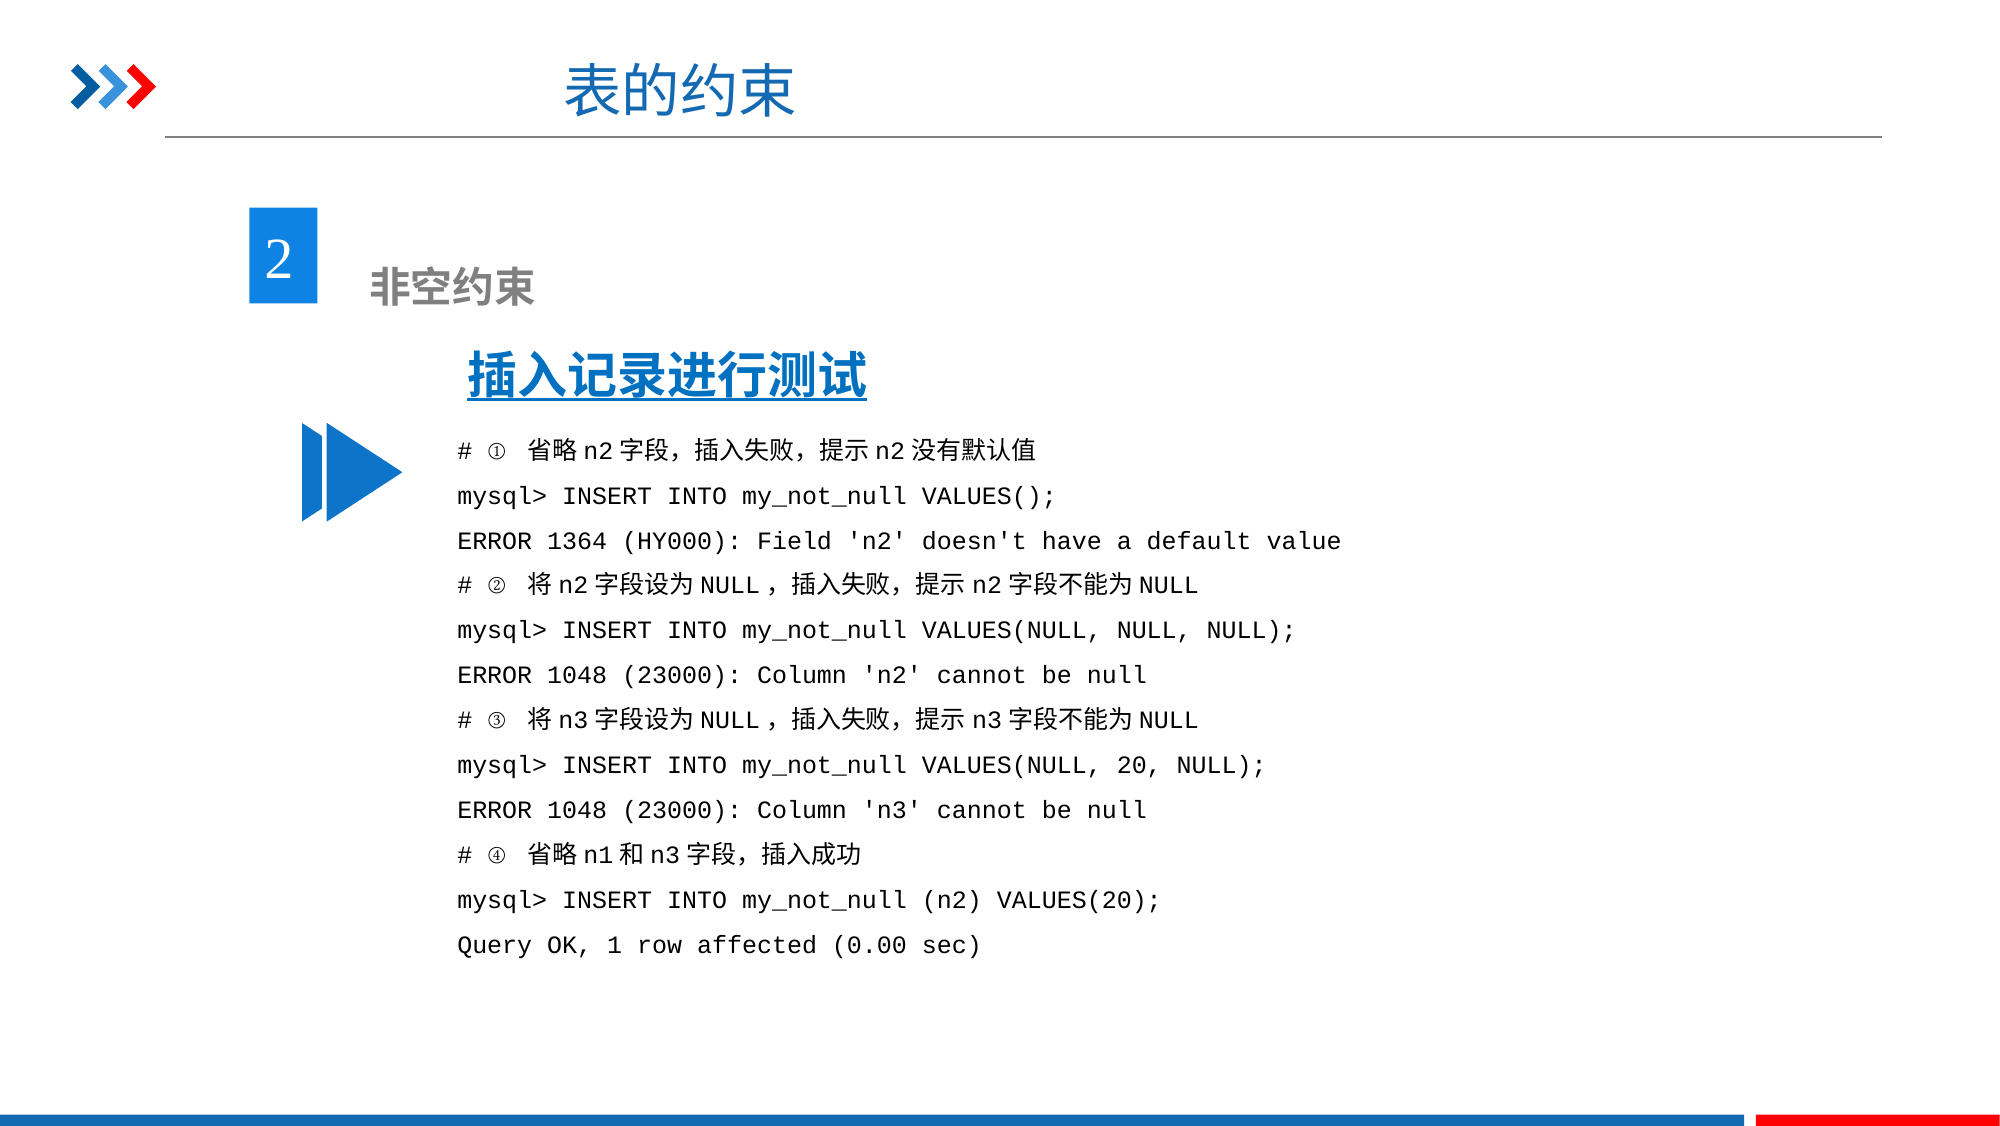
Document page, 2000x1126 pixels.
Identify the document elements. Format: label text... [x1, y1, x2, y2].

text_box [404, 336, 1688, 973]
text_box 非空约束 [319, 245, 1092, 320]
title 表的约束 [521, 25, 1296, 153]
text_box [299, 418, 408, 527]
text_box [249, 207, 318, 304]
